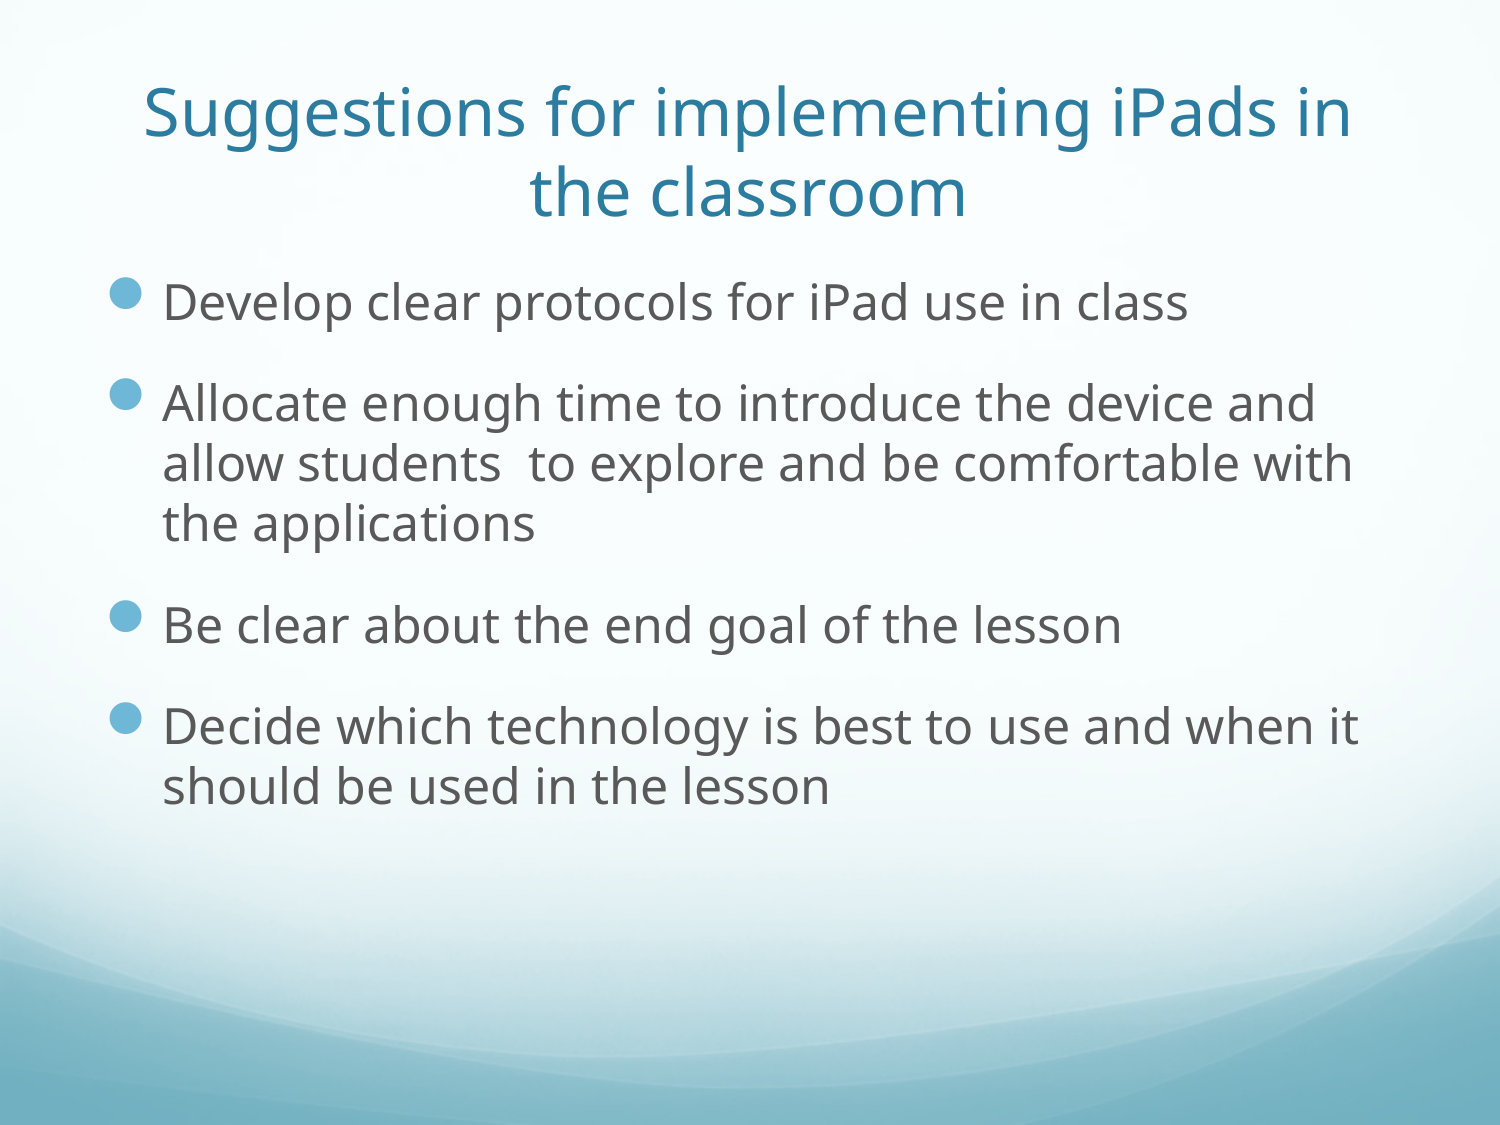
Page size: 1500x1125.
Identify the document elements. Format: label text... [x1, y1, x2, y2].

title Suggestions for implementing iPads in the classroom [90, 17, 1410, 237]
list Develop clear protocols for iPad use in class Allocate enough time to introduce the device and allow students to explore and be comfortable with the applications Be clear about the end goal of the lesson Decide which technology is best to use and when it should be used in the lesson [90, 262, 1410, 975]
